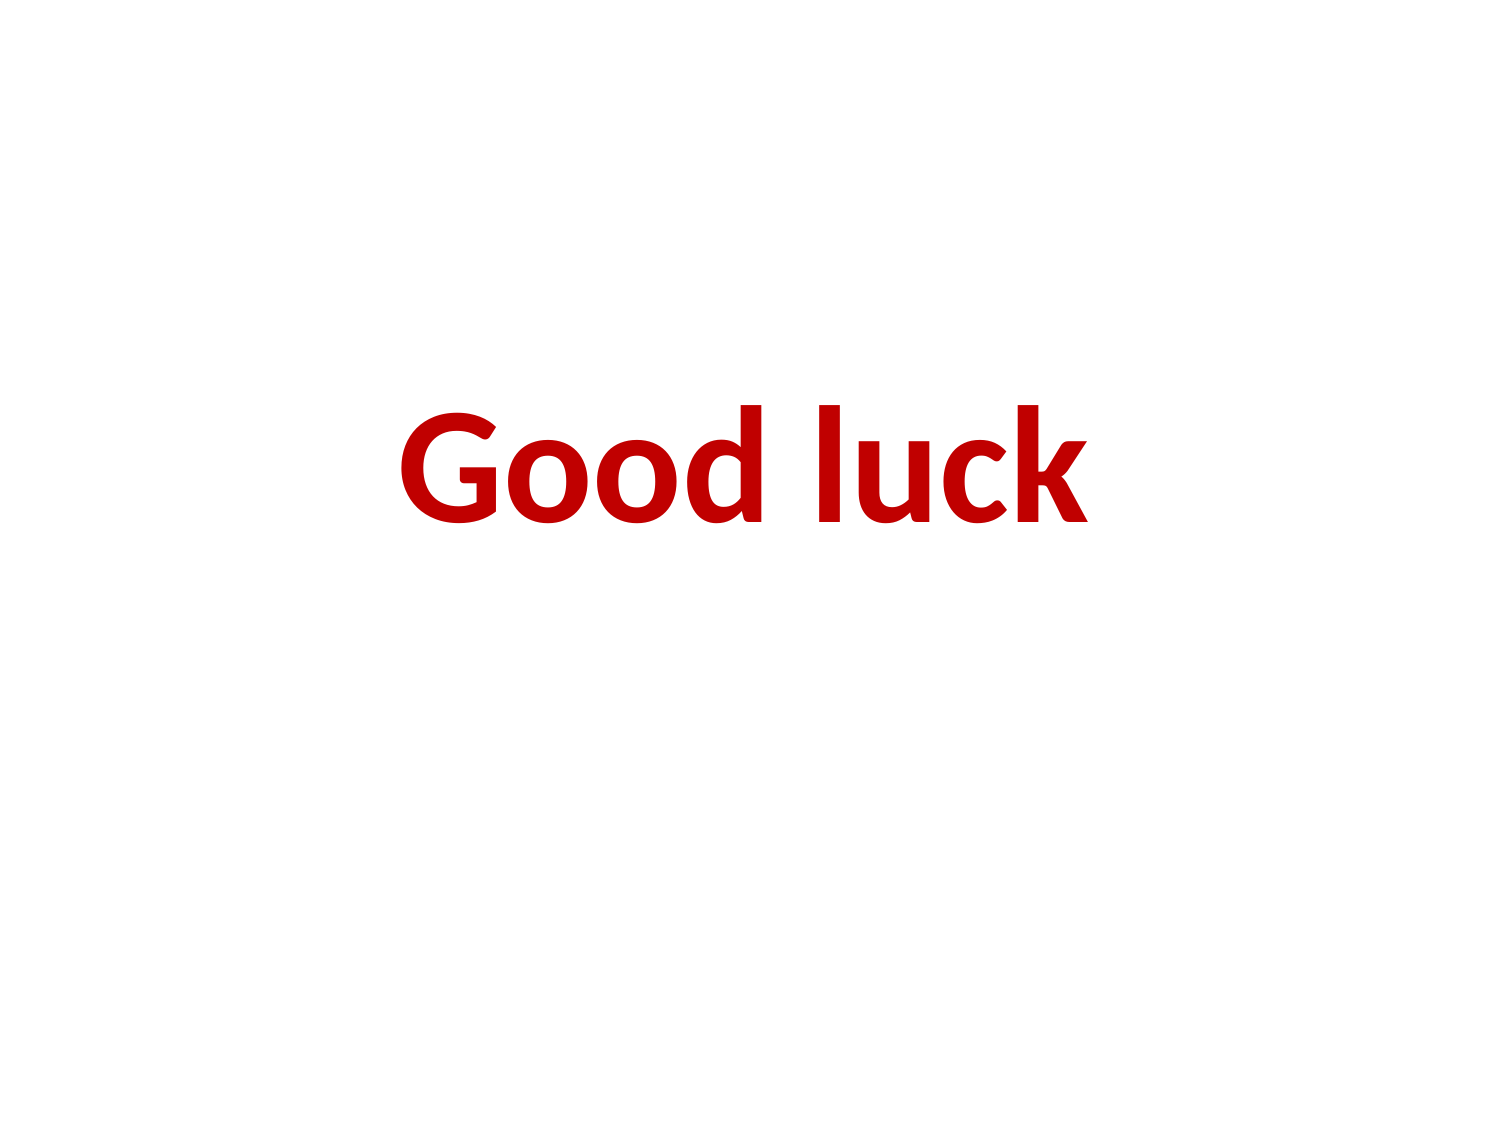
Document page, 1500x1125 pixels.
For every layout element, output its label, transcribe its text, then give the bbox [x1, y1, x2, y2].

title Good luck [87, 362, 1438, 550]
